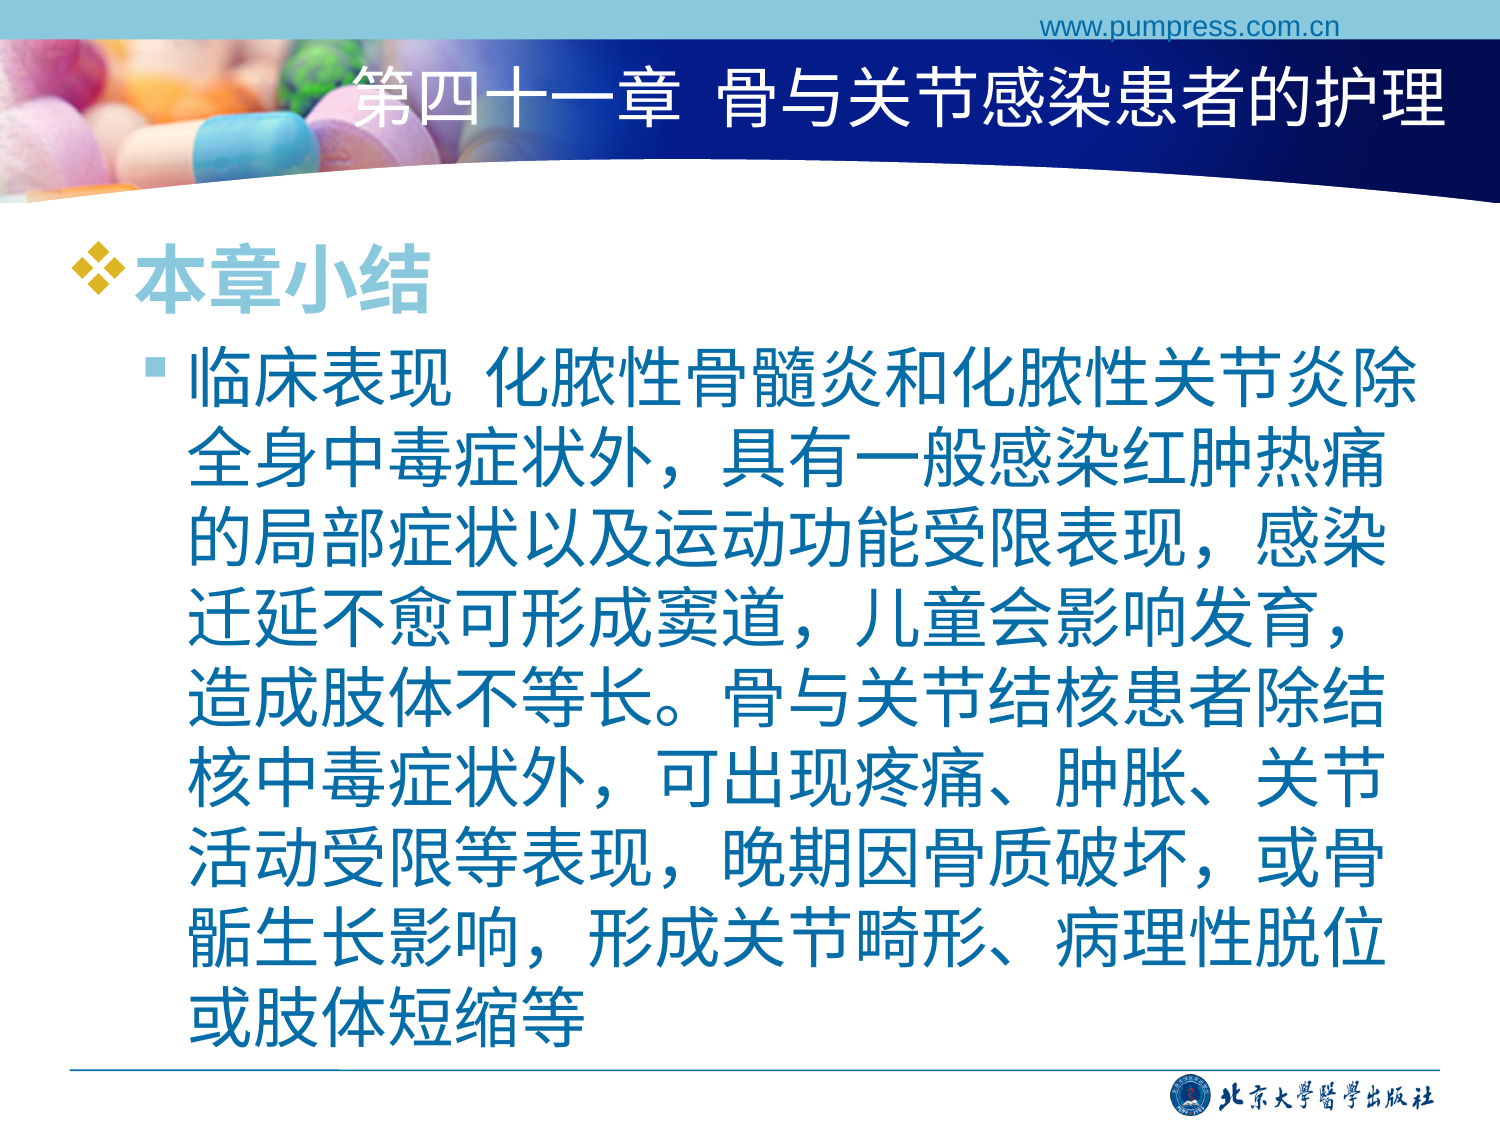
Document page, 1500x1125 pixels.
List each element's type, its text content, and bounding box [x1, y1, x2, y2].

title 第四十一章 骨与关节感染患者的护理 [137, 49, 1463, 143]
slide_number www.pumpress.com.cn [1025, 0, 1463, 38]
list 本章小结 临床表现 化脓性骨髓炎和化脓性关节炎除全身中毒症状外，具有一般感染红肿热痛的局部症状以及运动功能受限表现，感染迁延不愈可形成窦道，儿童会影响发育，造成肢体不等长。骨与关节结核患者除结核中毒症状外，可出现疼痛、肿胀、关节活动受限等表现，晚期因骨质破坏，或骨骺生长影响，形成关节畸形、病理性脱位或肢体短缩等 [49, 224, 1463, 1026]
picture [0, 40, 1500, 203]
picture [1170, 1074, 1436, 1118]
